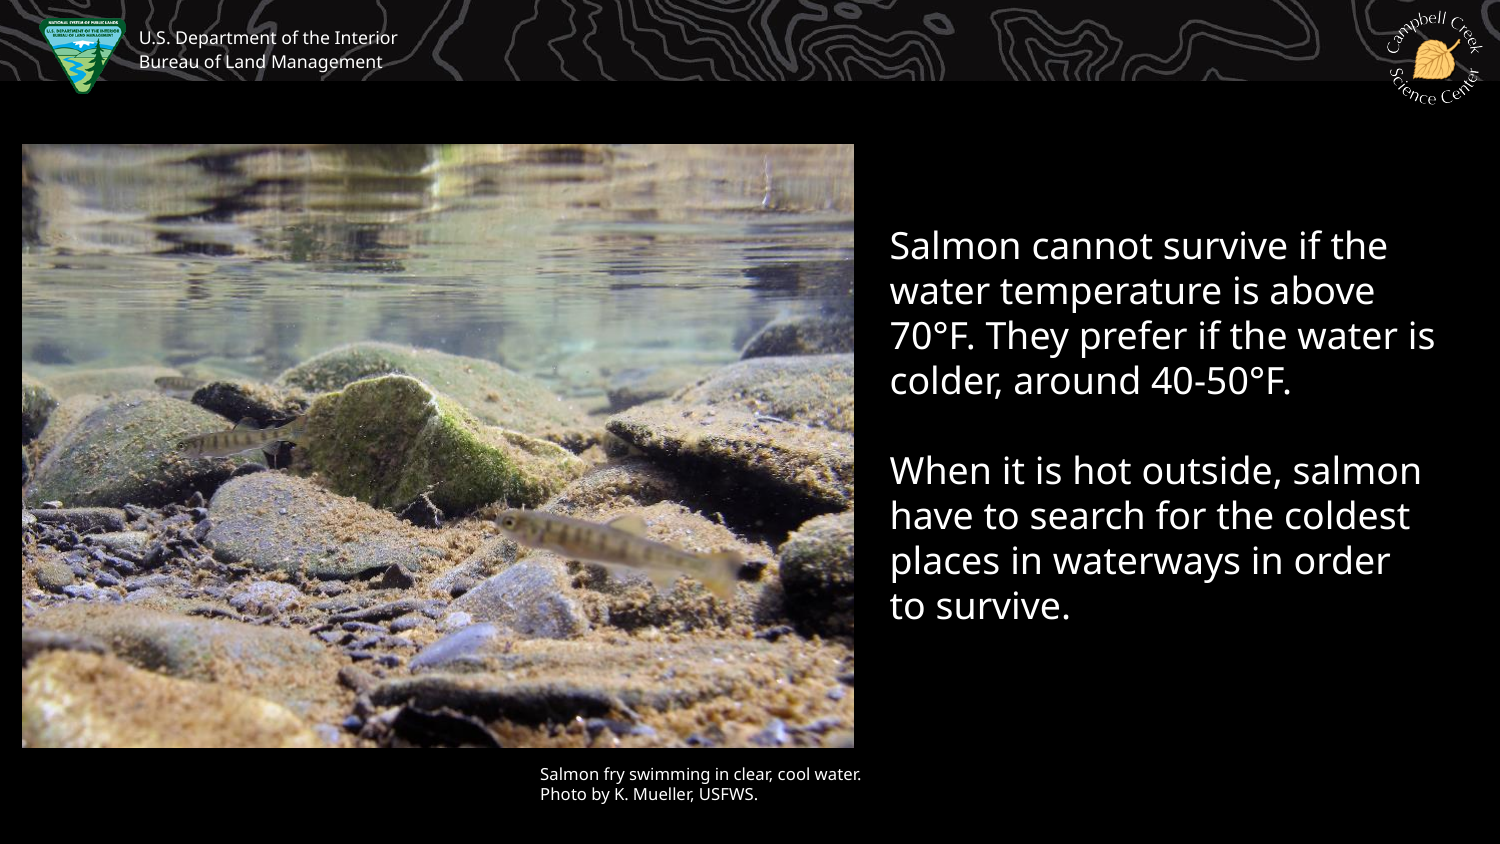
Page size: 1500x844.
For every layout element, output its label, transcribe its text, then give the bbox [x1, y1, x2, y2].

text_box Salmon fry swimming in clear, cool water. Photo by K. Mueller, USFWS. [525, 748, 1094, 820]
picture [22, 144, 855, 748]
title Salmon cannot survive if the water temperature is above 70°F. They prefer if the water is colder, around 40-50°F. When it is hot outside, salmon have to search for the coldest places in waterways in order to survive. [874, 206, 1453, 686]
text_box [0, 0, 1500, 105]
